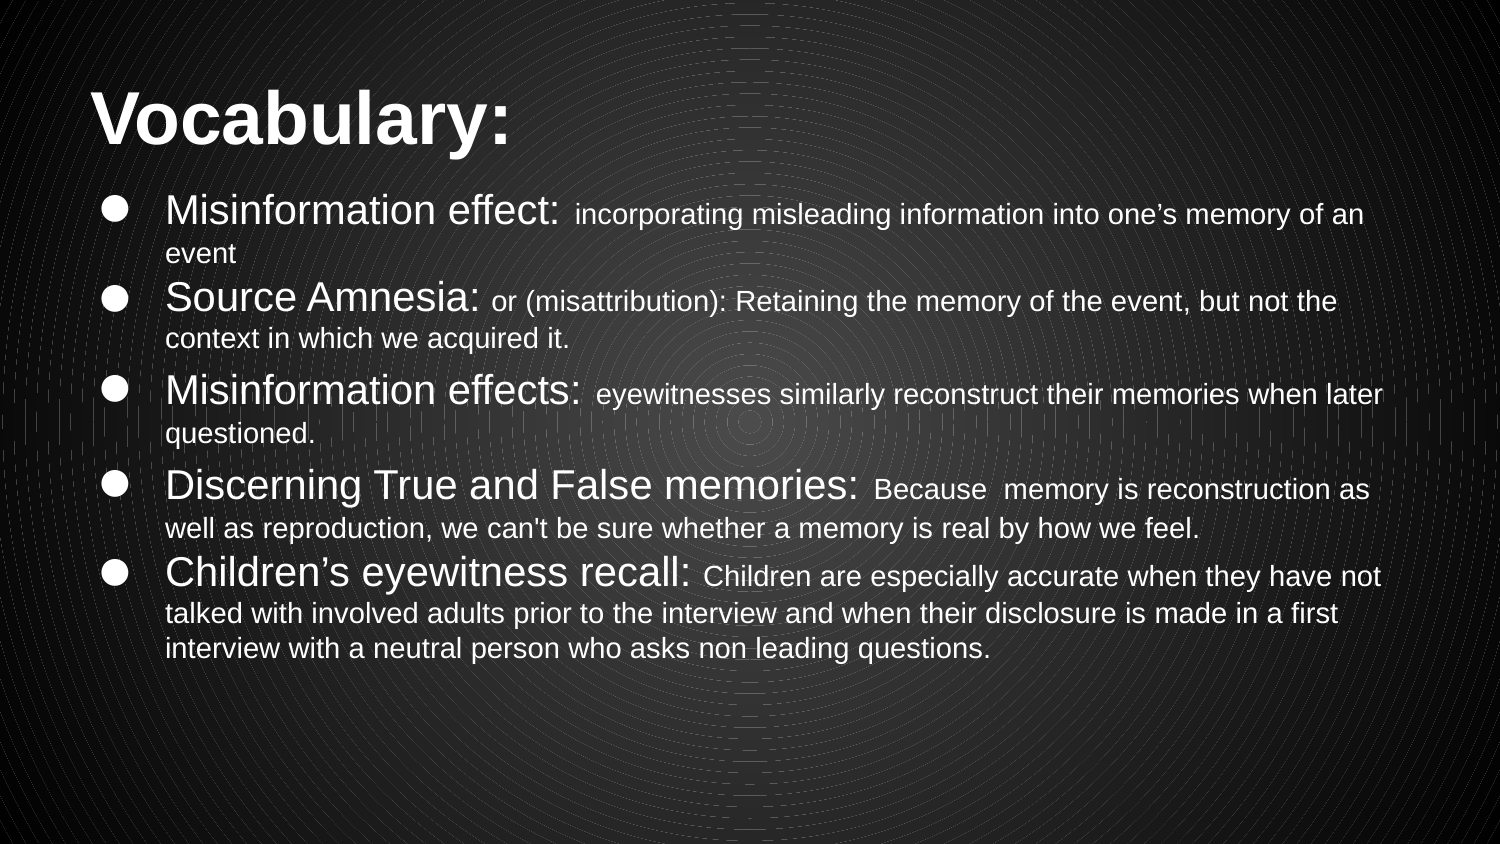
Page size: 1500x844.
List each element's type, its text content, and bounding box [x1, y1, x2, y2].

list Misinformation effect: incorporating misleading information into one’s memory of an event Source Amnesia: or (misattribution): Retaining the memory of the event, but not the context in which we acquired it. Misinformation effects: eyewitnesses similarly reconstruct their memories when later questioned. Discerning True and False memories: Because memory is reconstruction as well as reproduction, we can't be sure whether a memory is real by how we feel. Children’s eyewitness recall: Children are especially accurate when they have not talked with involved adults prior to the interview and when their disclosure is made in a first interview with a neutral person who asks non leading questions. [75, 159, 1425, 771]
title Vocabulary: [75, 33, 1425, 159]
